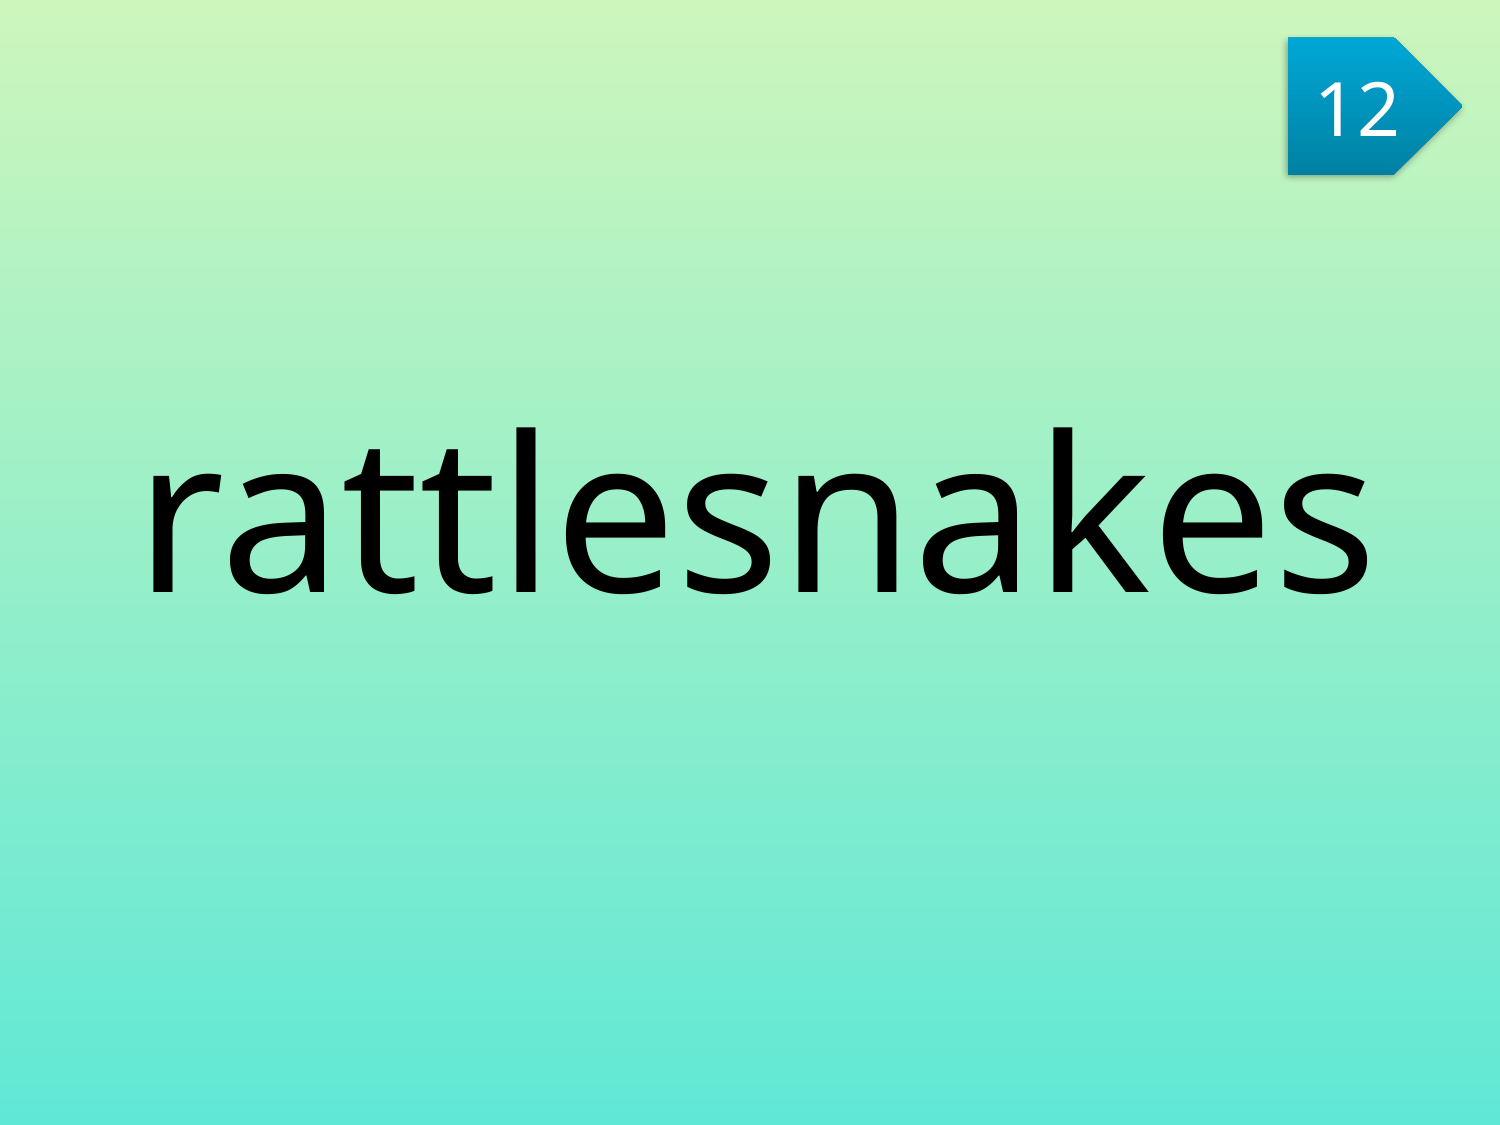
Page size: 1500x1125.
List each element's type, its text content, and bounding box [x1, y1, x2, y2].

text_box 12 [1287, 37, 1463, 175]
title rattlesnakes [50, 412, 1463, 600]
